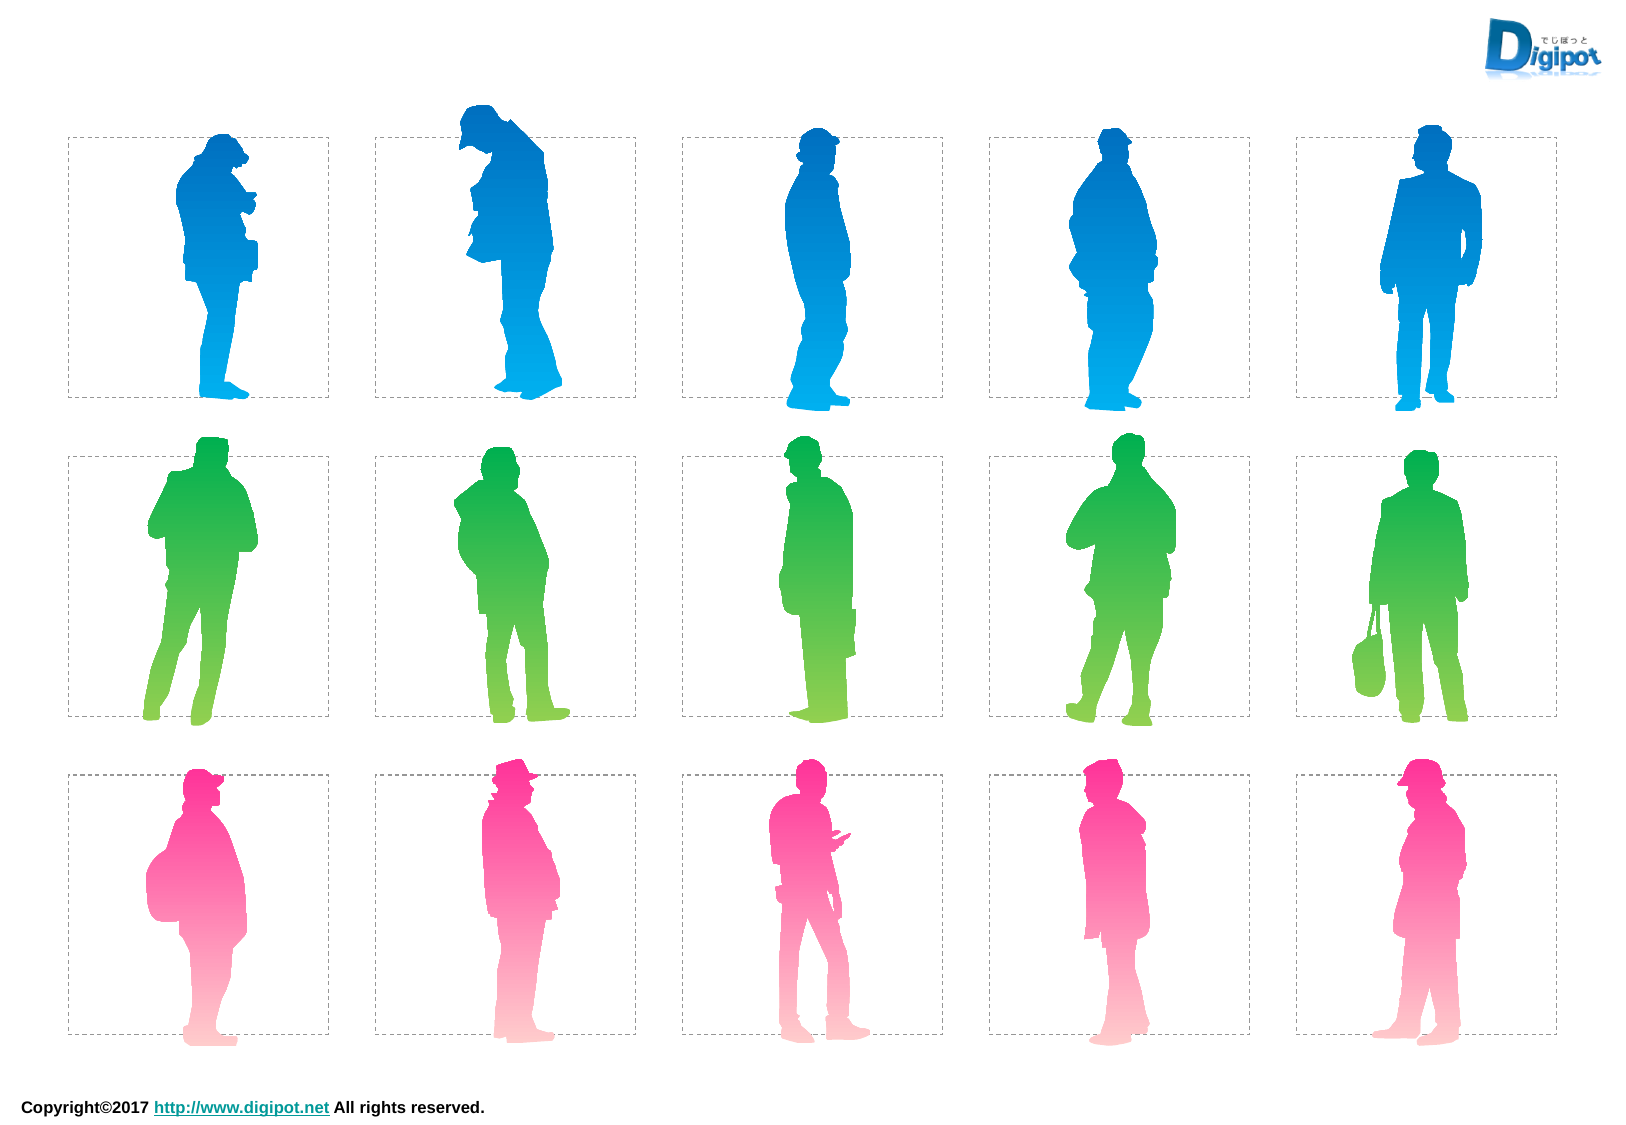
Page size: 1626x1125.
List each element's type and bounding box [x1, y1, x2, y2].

text_box [1069, 128, 1158, 412]
text_box [146, 768, 247, 1046]
text_box [481, 759, 561, 1044]
text_box [784, 128, 851, 412]
text_box [1372, 759, 1467, 1046]
text_box [769, 759, 871, 1044]
text_box [453, 446, 571, 724]
text_box [1379, 125, 1483, 412]
text_box [458, 105, 563, 400]
text_box [1352, 450, 1470, 723]
text_box [778, 435, 857, 724]
text_box [142, 436, 259, 726]
text_box [176, 134, 259, 400]
text_box [1065, 432, 1176, 727]
text_box [1079, 759, 1150, 1046]
picture [1485, 18, 1602, 82]
